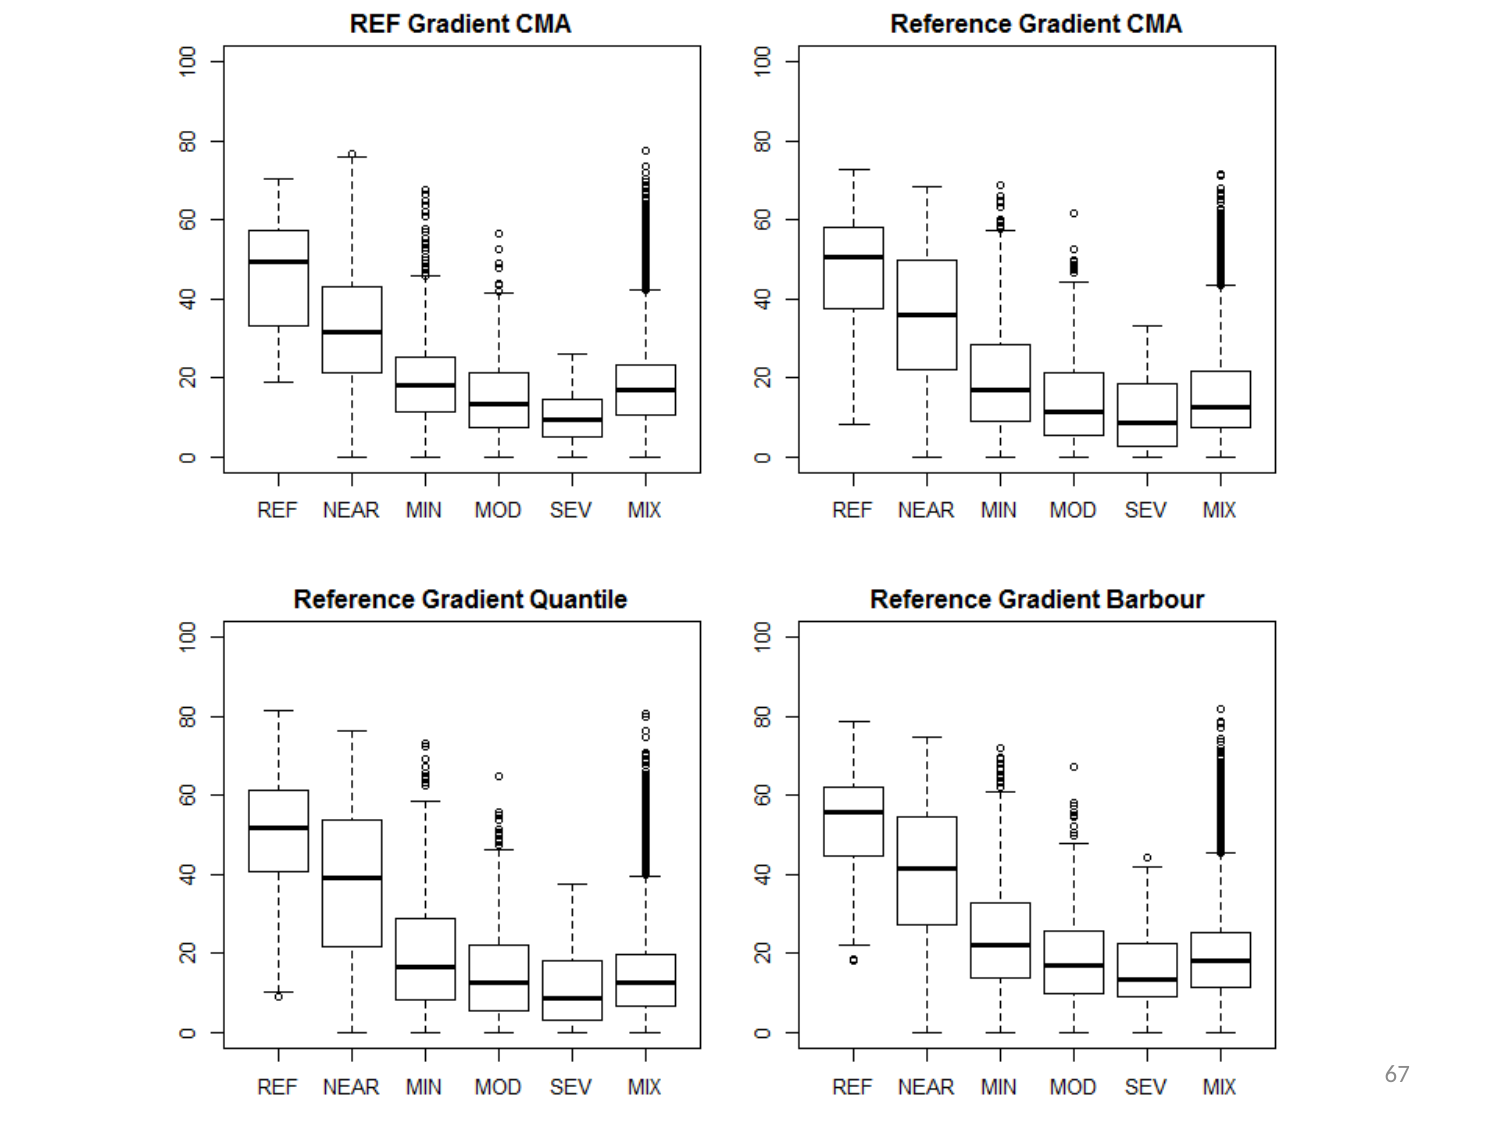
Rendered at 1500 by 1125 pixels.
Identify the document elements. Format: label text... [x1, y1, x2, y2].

slide_number 67 [1379, 1042, 1425, 1103]
picture [124, 0, 1376, 1125]
